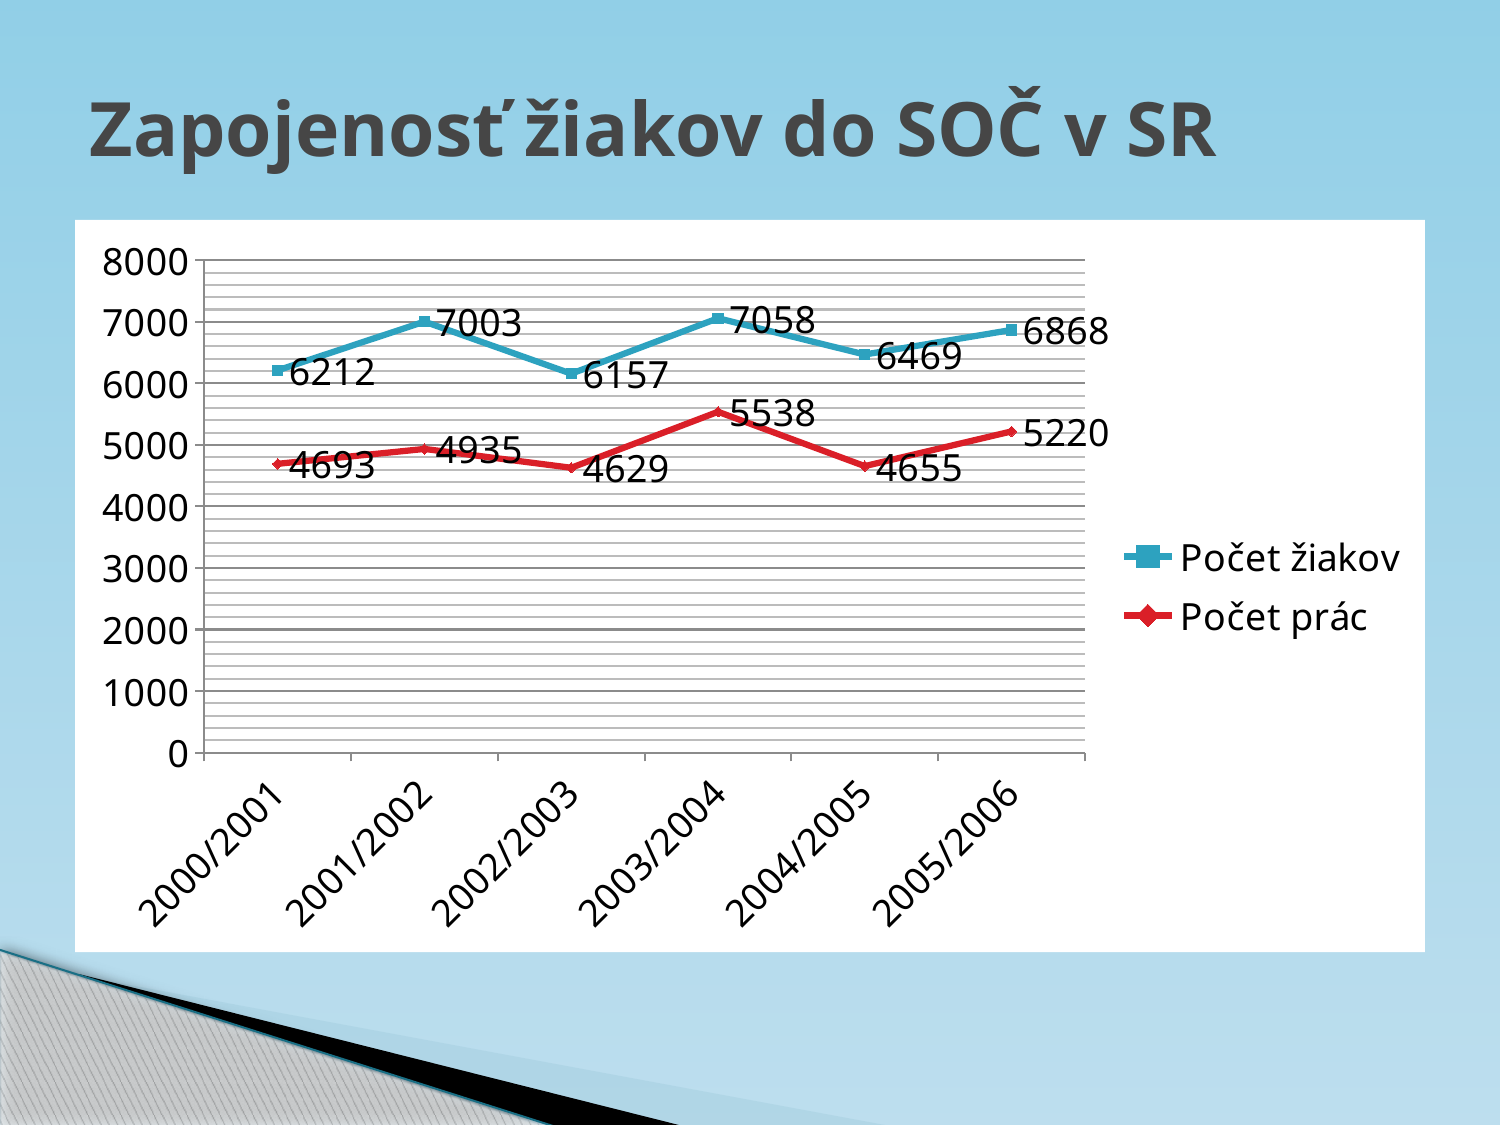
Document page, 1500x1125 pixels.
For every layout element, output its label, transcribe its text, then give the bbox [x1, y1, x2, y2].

chart [76, 221, 1425, 952]
title Zapojenosť žiakov do SOČ v SR [75, 45, 1425, 209]
